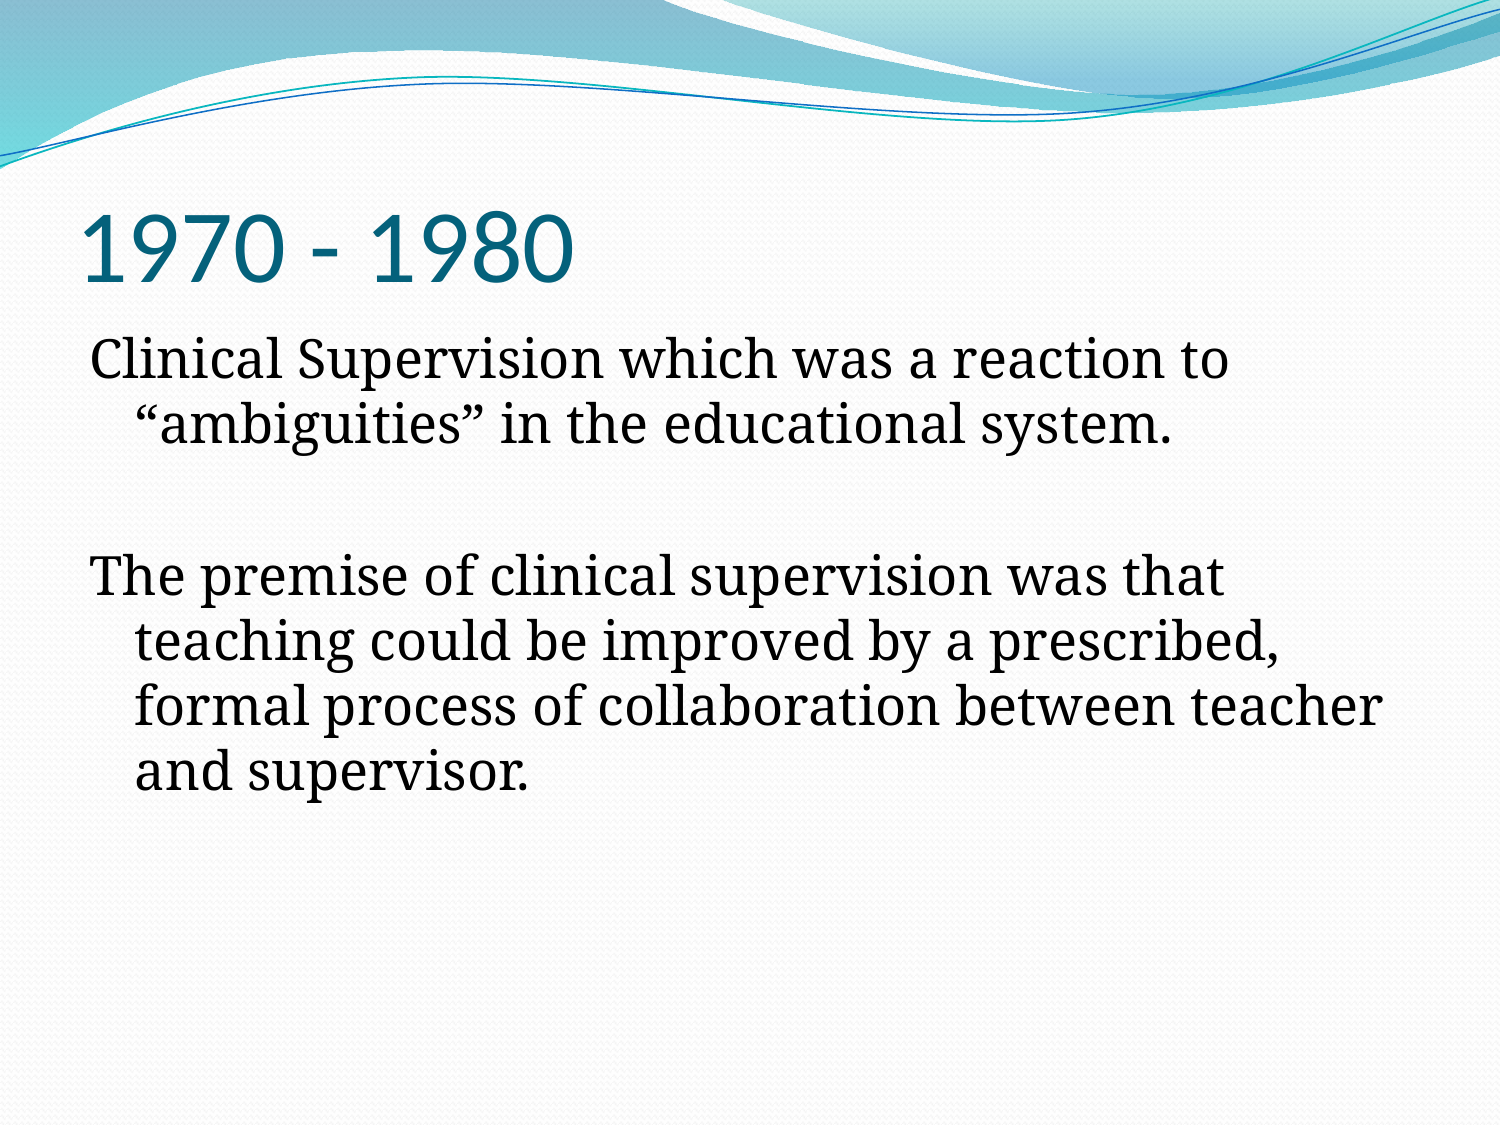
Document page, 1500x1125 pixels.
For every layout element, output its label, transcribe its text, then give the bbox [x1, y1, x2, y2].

title 1970 - 1980 [75, 115, 1425, 303]
list Clinical Supervision which was a reaction to “ambiguities” in the educational system. The premise of clinical supervision was that teaching could be improved by a prescribed, formal process of collaboration between teacher and supervisor. [75, 317, 1425, 1038]
